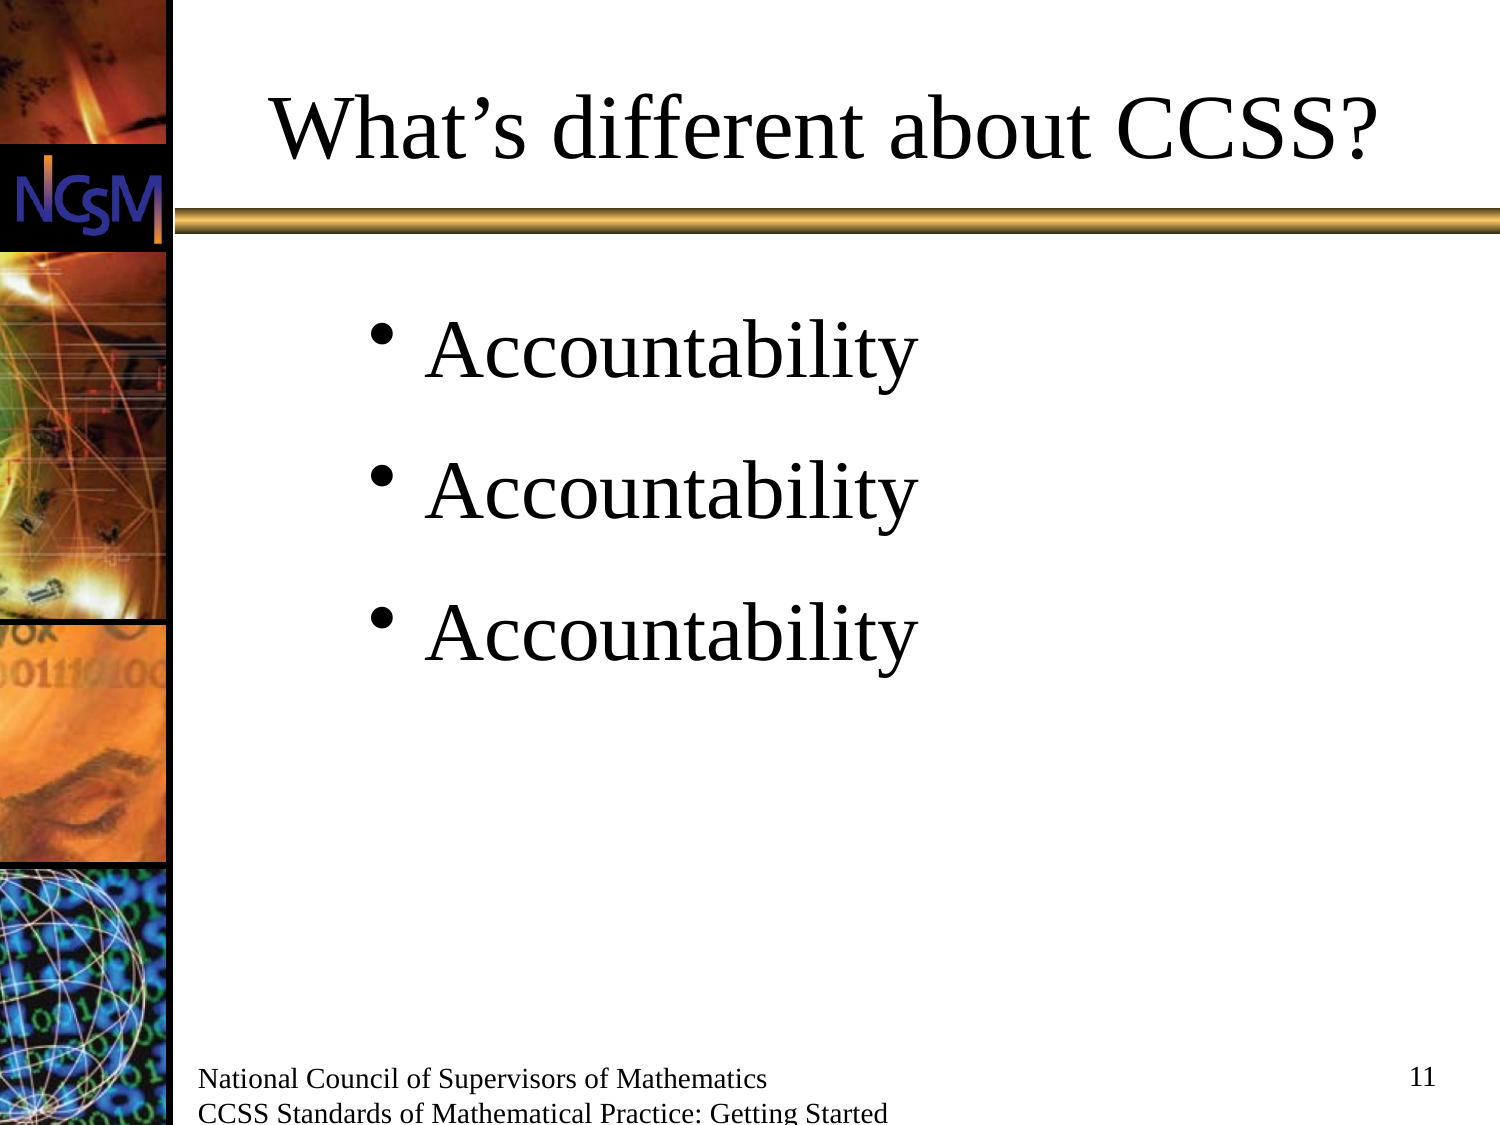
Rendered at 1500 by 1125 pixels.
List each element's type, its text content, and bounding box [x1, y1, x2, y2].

slide_number 11 [1379, 1049, 1453, 1125]
list Accountability Accountability Accountability [353, 286, 1463, 1003]
picture [0, 869, 166, 1125]
picture [0, 625, 166, 862]
title What’s different about CCSS? [200, 37, 1450, 206]
picture [0, 0, 167, 619]
